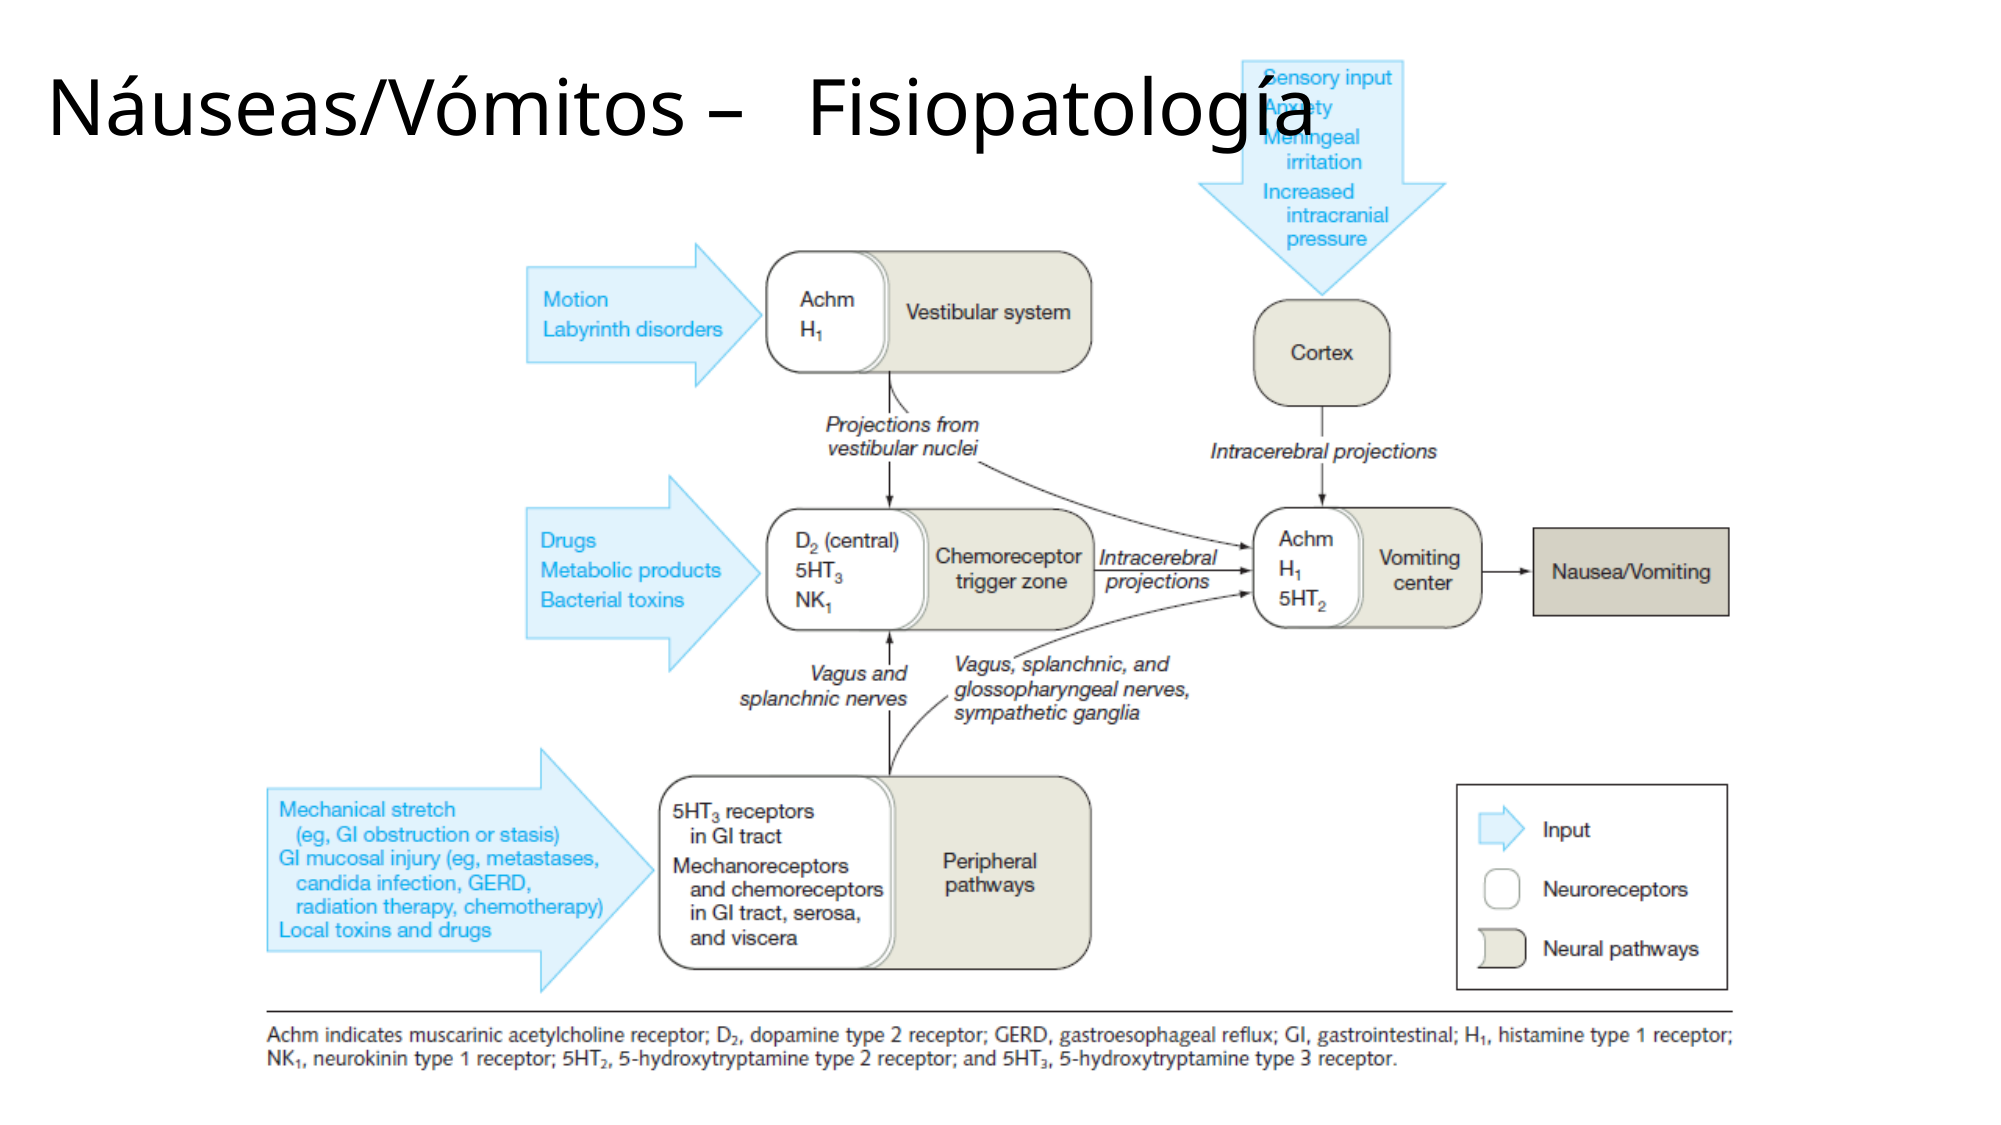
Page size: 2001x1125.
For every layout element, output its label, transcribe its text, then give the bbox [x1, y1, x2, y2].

title Náuseas/Vómitos – Fisiopatología [31, 59, 256, 161]
picture [256, 52, 1744, 1072]
